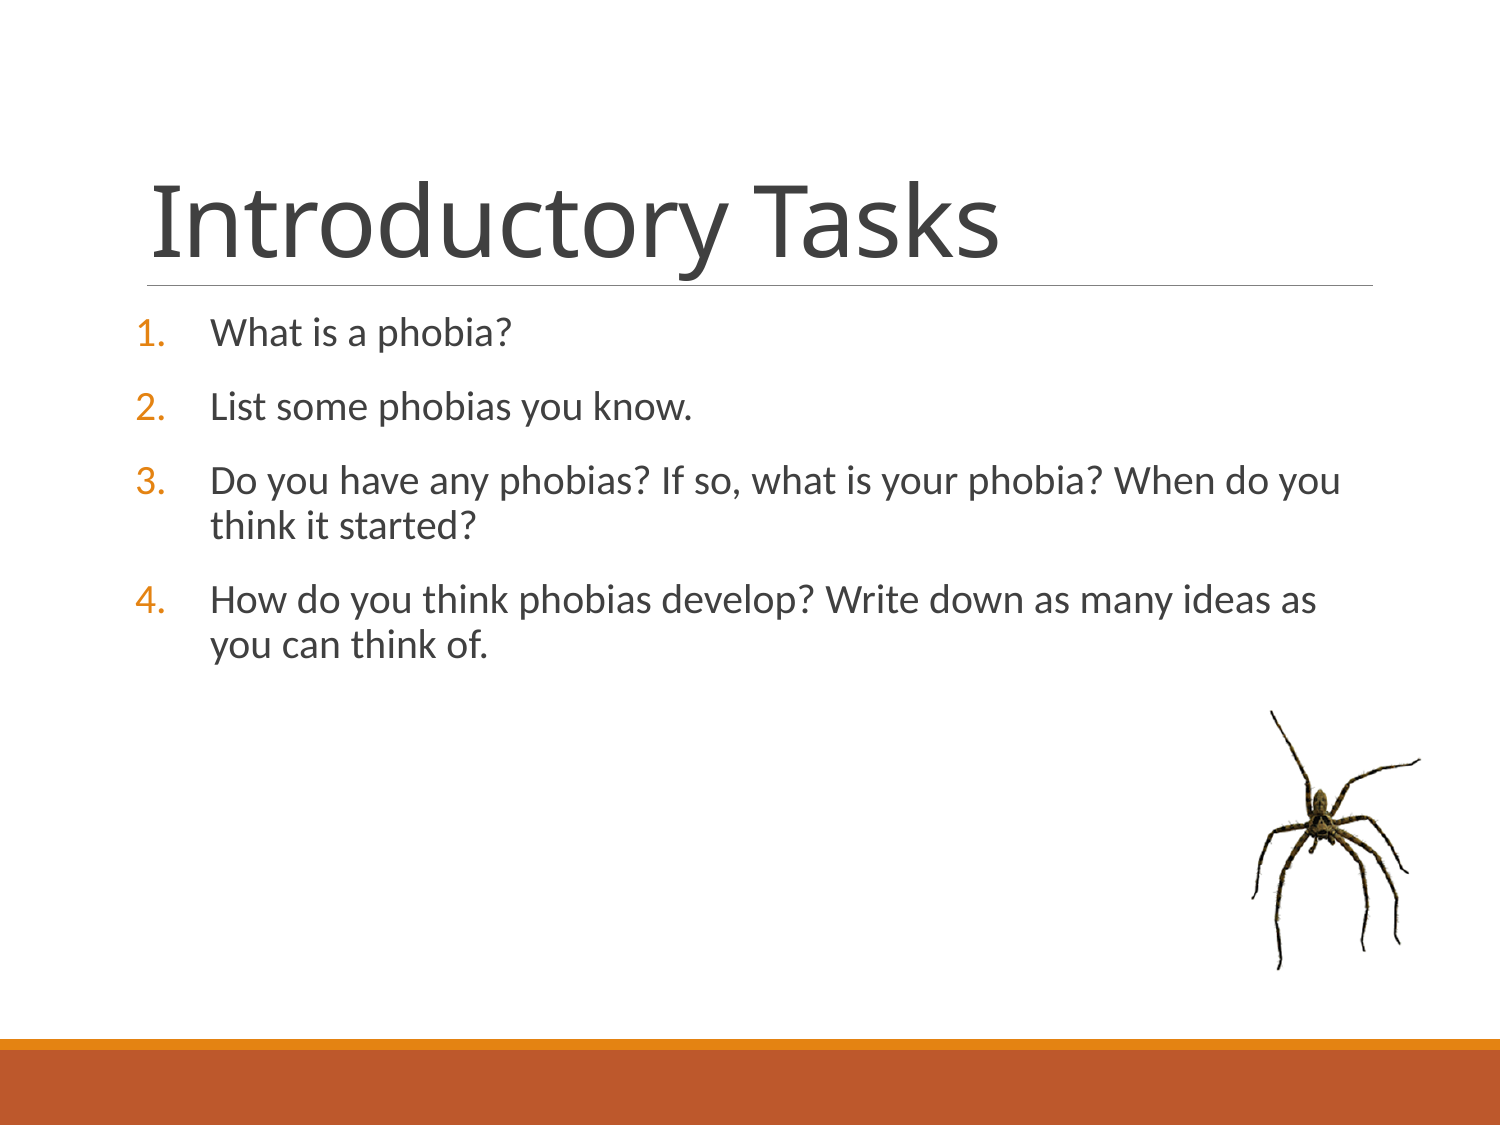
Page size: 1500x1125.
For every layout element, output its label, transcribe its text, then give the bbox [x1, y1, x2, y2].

picture [1244, 679, 1431, 1011]
list What is a phobia? List some phobias you know. Do you have any phobias? If so, what is your phobia? When do you think it started? How do you think phobias develop? Write down as many ideas as you can think of. [135, 302, 1373, 963]
title Introductory Tasks [135, 47, 1373, 285]
